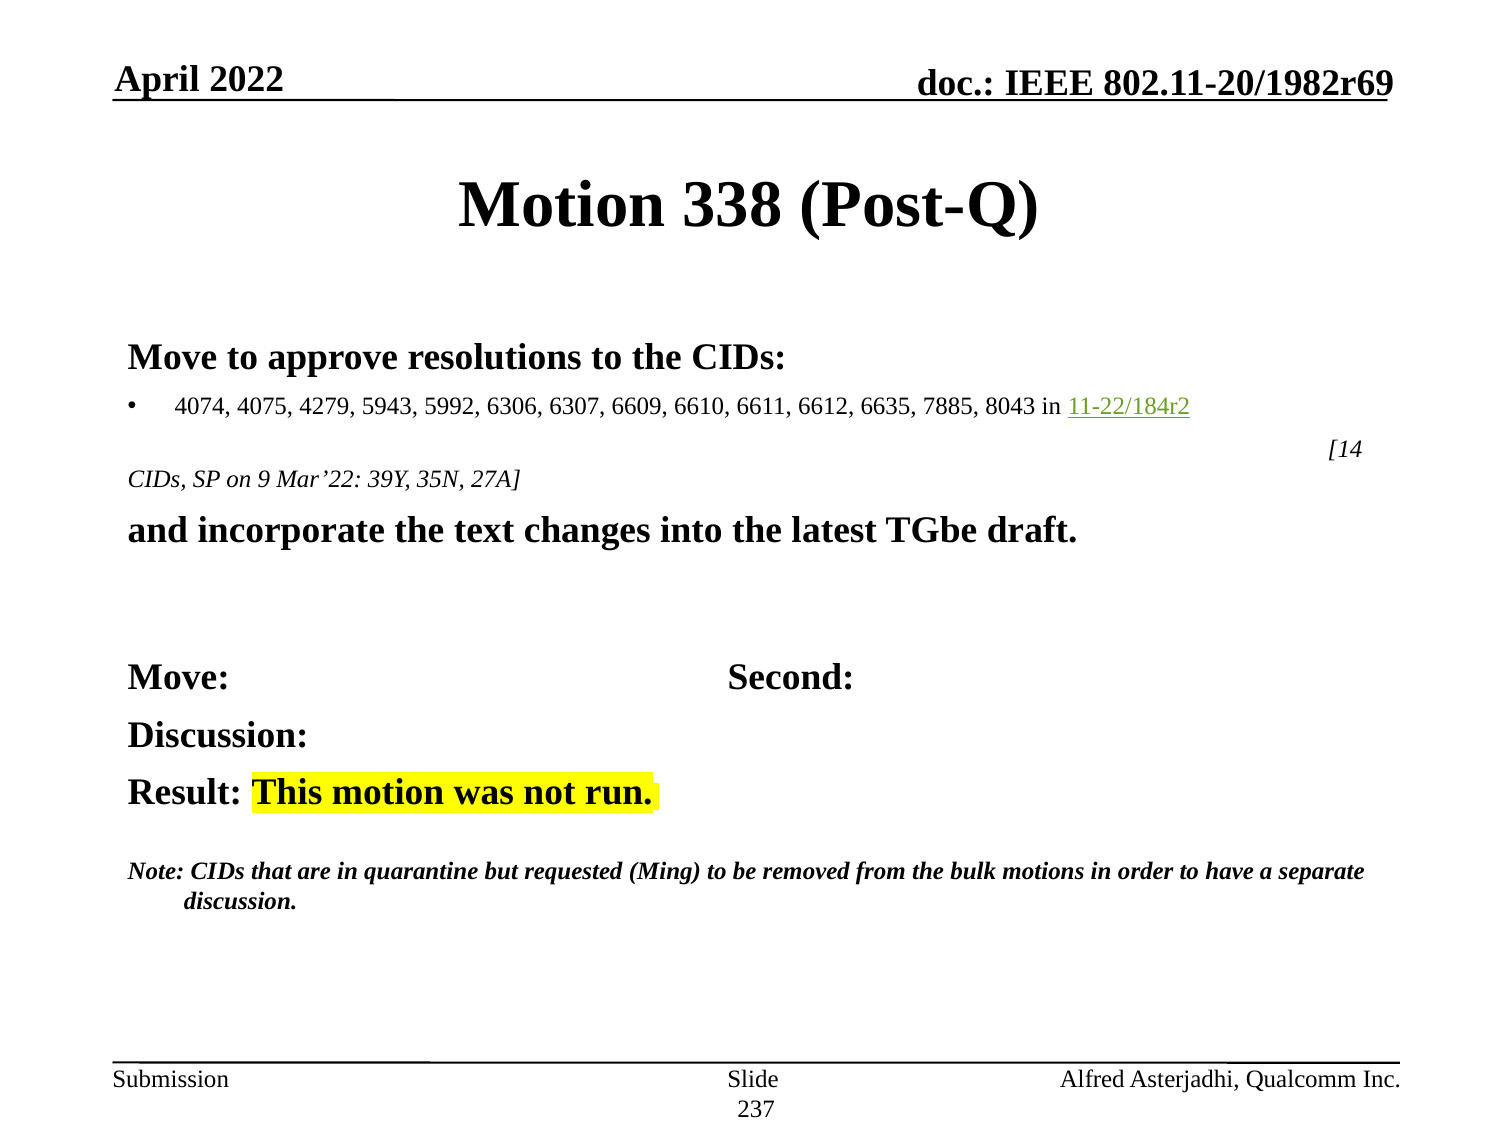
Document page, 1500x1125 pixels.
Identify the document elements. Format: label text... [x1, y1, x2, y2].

slide_number Slide 237 [712, 1061, 800, 1123]
title Motion 338 (Post-Q) [112, 112, 1388, 288]
list Move to approve resolutions to the CIDs: 4074, 4075, 4279, 5943, 5992, 6306, 6307, 6609, 6610, 6611, 6612, 6635, 7885, 8043 in 11-22/184r2 [14 CIDs, SP on 9 Mar’22: 39Y, 35N, 27A] and incorporate the text changes into the latest TGbe draft. Move: Second: Discussion: Result: This motion was not run. Note: CIDs that are in quarantine but requested (Ming) to be removed from the bulk motions in order to have a separate discussion. [112, 324, 1388, 1000]
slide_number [114, 54, 423, 100]
footer Alfred Asterjadhi, Qualcomm Inc. [878, 1061, 1402, 1093]
